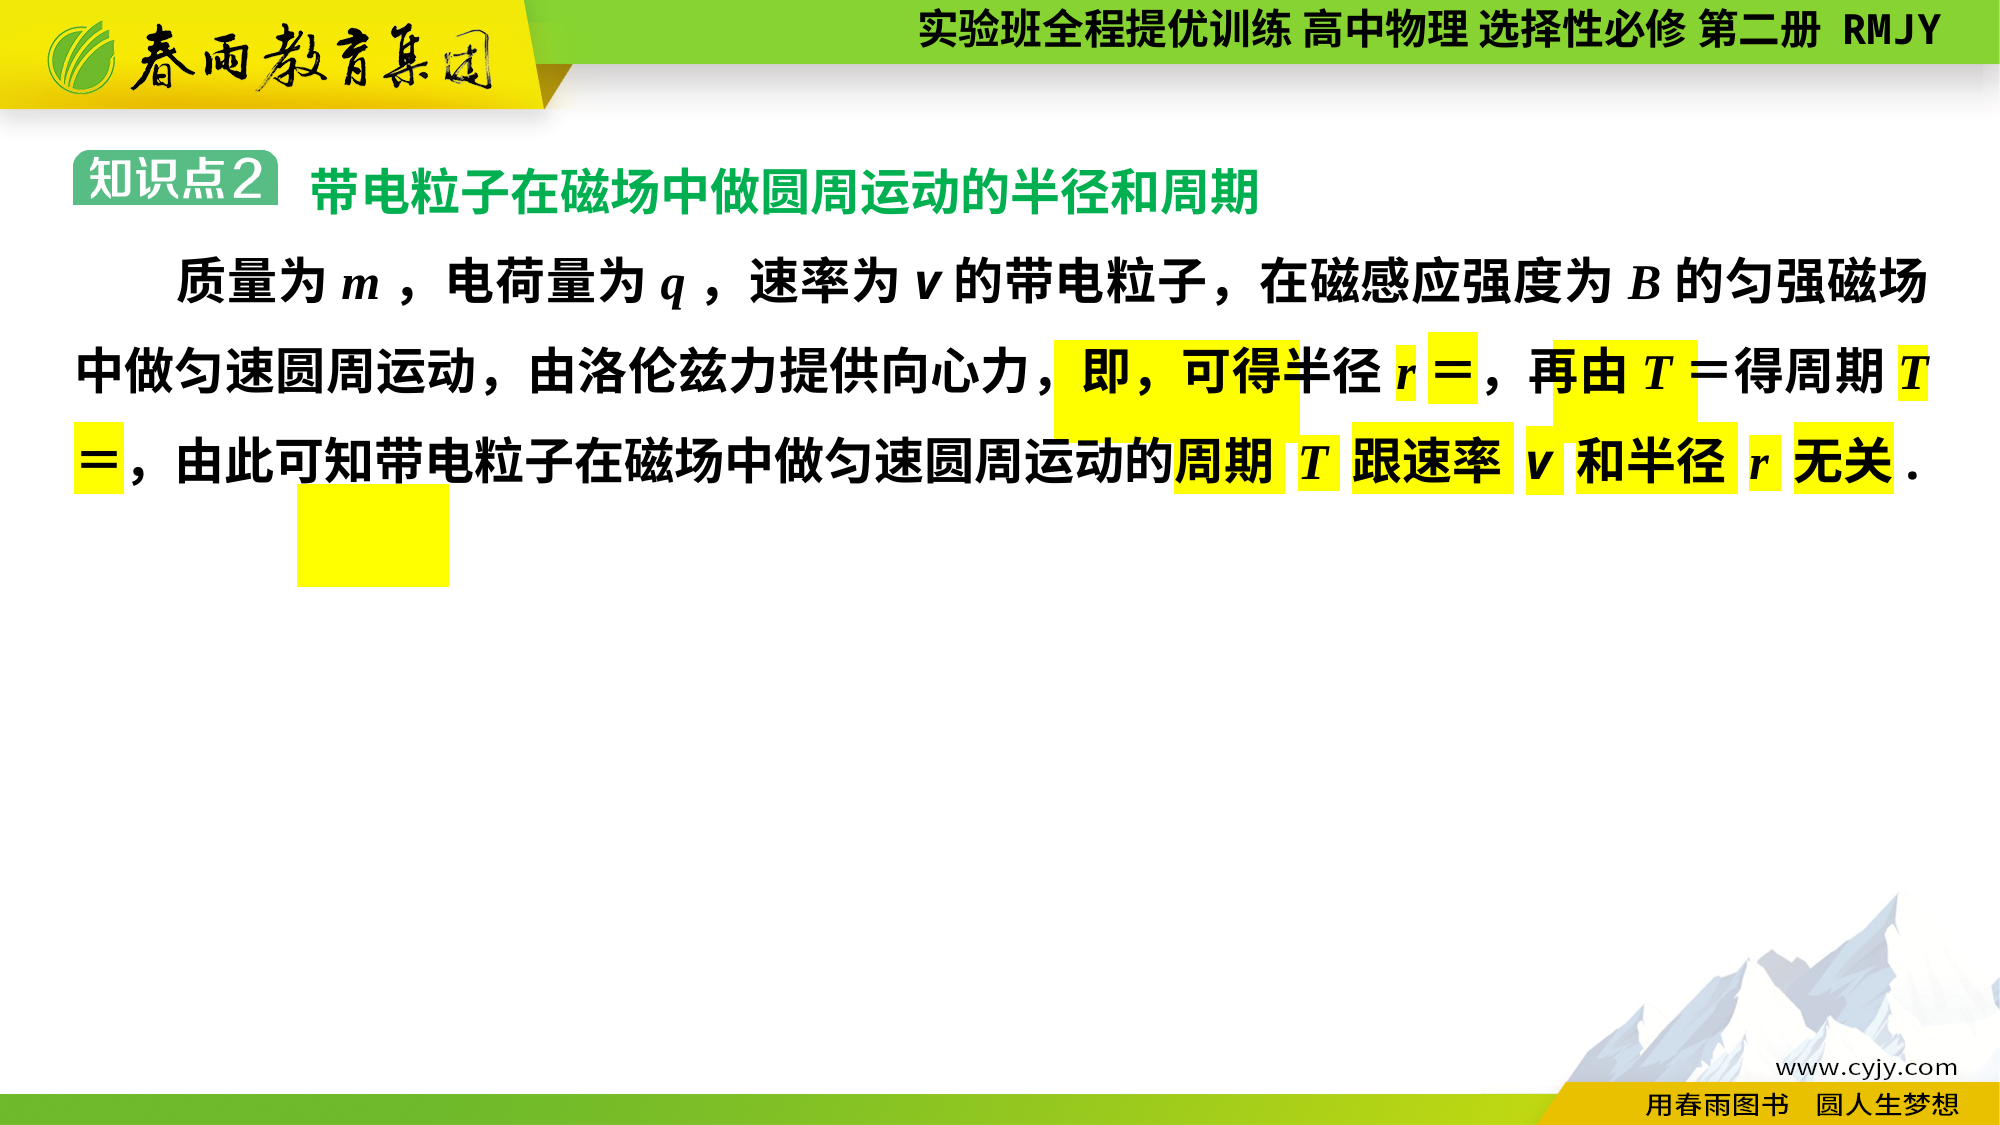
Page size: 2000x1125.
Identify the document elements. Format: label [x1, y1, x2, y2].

text_box [1055, 341, 1299, 442]
picture [0, 0, 2000, 1125]
text_box [1554, 341, 1697, 442]
text_box [298, 485, 448, 586]
